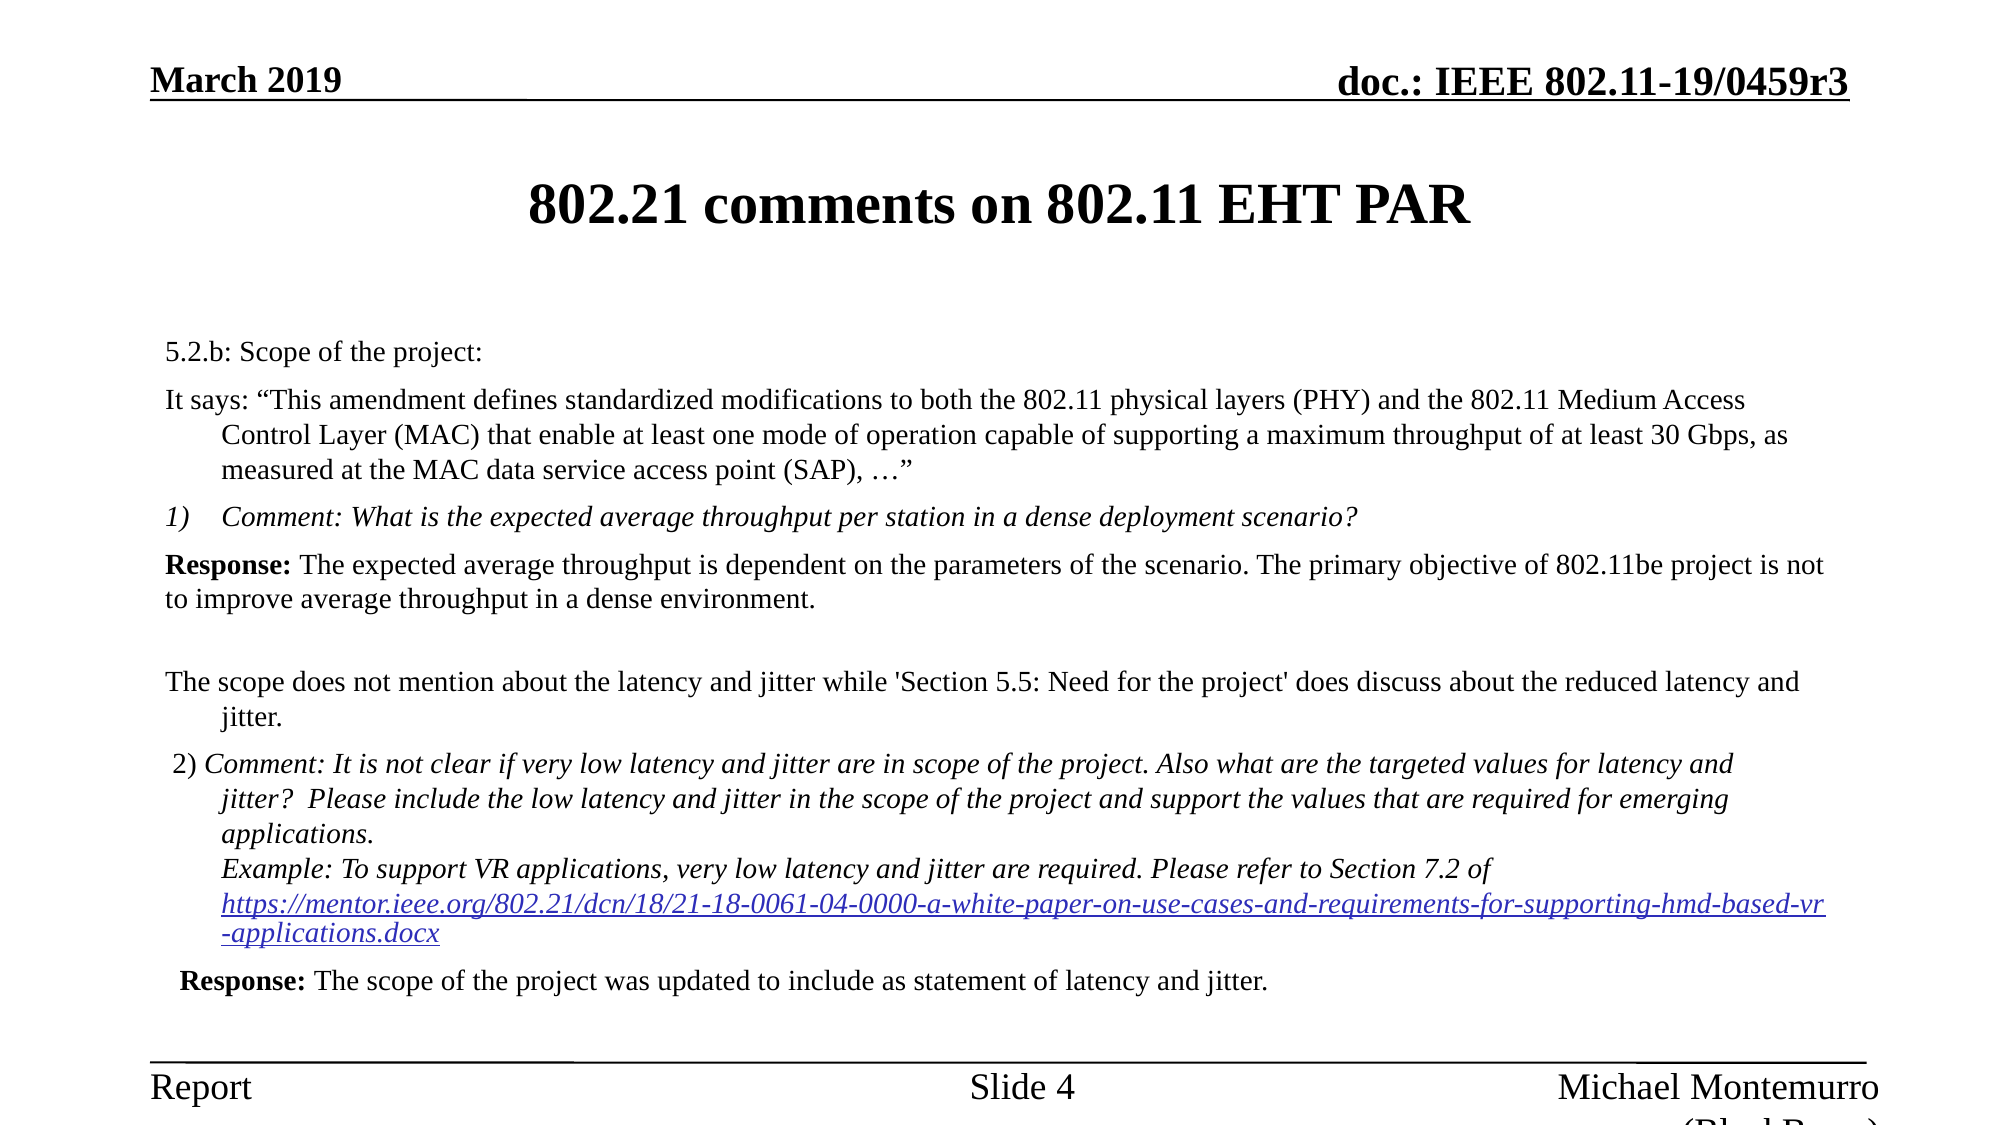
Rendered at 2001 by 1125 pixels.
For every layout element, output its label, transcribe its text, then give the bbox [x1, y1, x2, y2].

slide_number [149, 49, 431, 100]
title 802.21 comments on 802.11 EHT PAR [149, 112, 1850, 288]
footer Michael Montemurro (BlackBerry) [1436, 1061, 1881, 1108]
slide_number Slide 4 [950, 1061, 1095, 1125]
list 5.2.b: Scope of the project: It says: “This amendment defines standardized modifications to both the 802.11 physical layers (PHY) and the 802.11 Medium Access Control Layer (MAC) that enable at least one mode of operation capable of supporting a maximum throughput of at least 30 Gbps, as measured at the MAC data service access point (SAP), …” Comment: What is the expected average throughput per station in a dense deployment scenario? Response: The expected average throughput is dependent on the parameters of the scenario. The primary objective of 802.11be project is not to improve average throughput in a dense environment. The scope does not mention about the latency and jitter while 'Section 5.5: Need for the project' does discuss about the reduced latency and jitter. 2) Comment: It is not clear if very low latency and jitter are in scope of the project. Also what are the targeted values for latency and jitter? Please include the low latency and jitter in the scope of the project and support the values that are required for emerging applications. Example: To support VR applications, very low latency and jitter are required. Please refer to Section 7.2 of https://mentor.ieee.org/802.21/dcn/18/21-18-0061-04-0000-a-white-paper-on-use-cases-and-requirements-for-supporting-hmd-based-vr-applications.docx Response: The scope of the project was updated to include as statement of latency and jitter. [149, 324, 1850, 1000]
